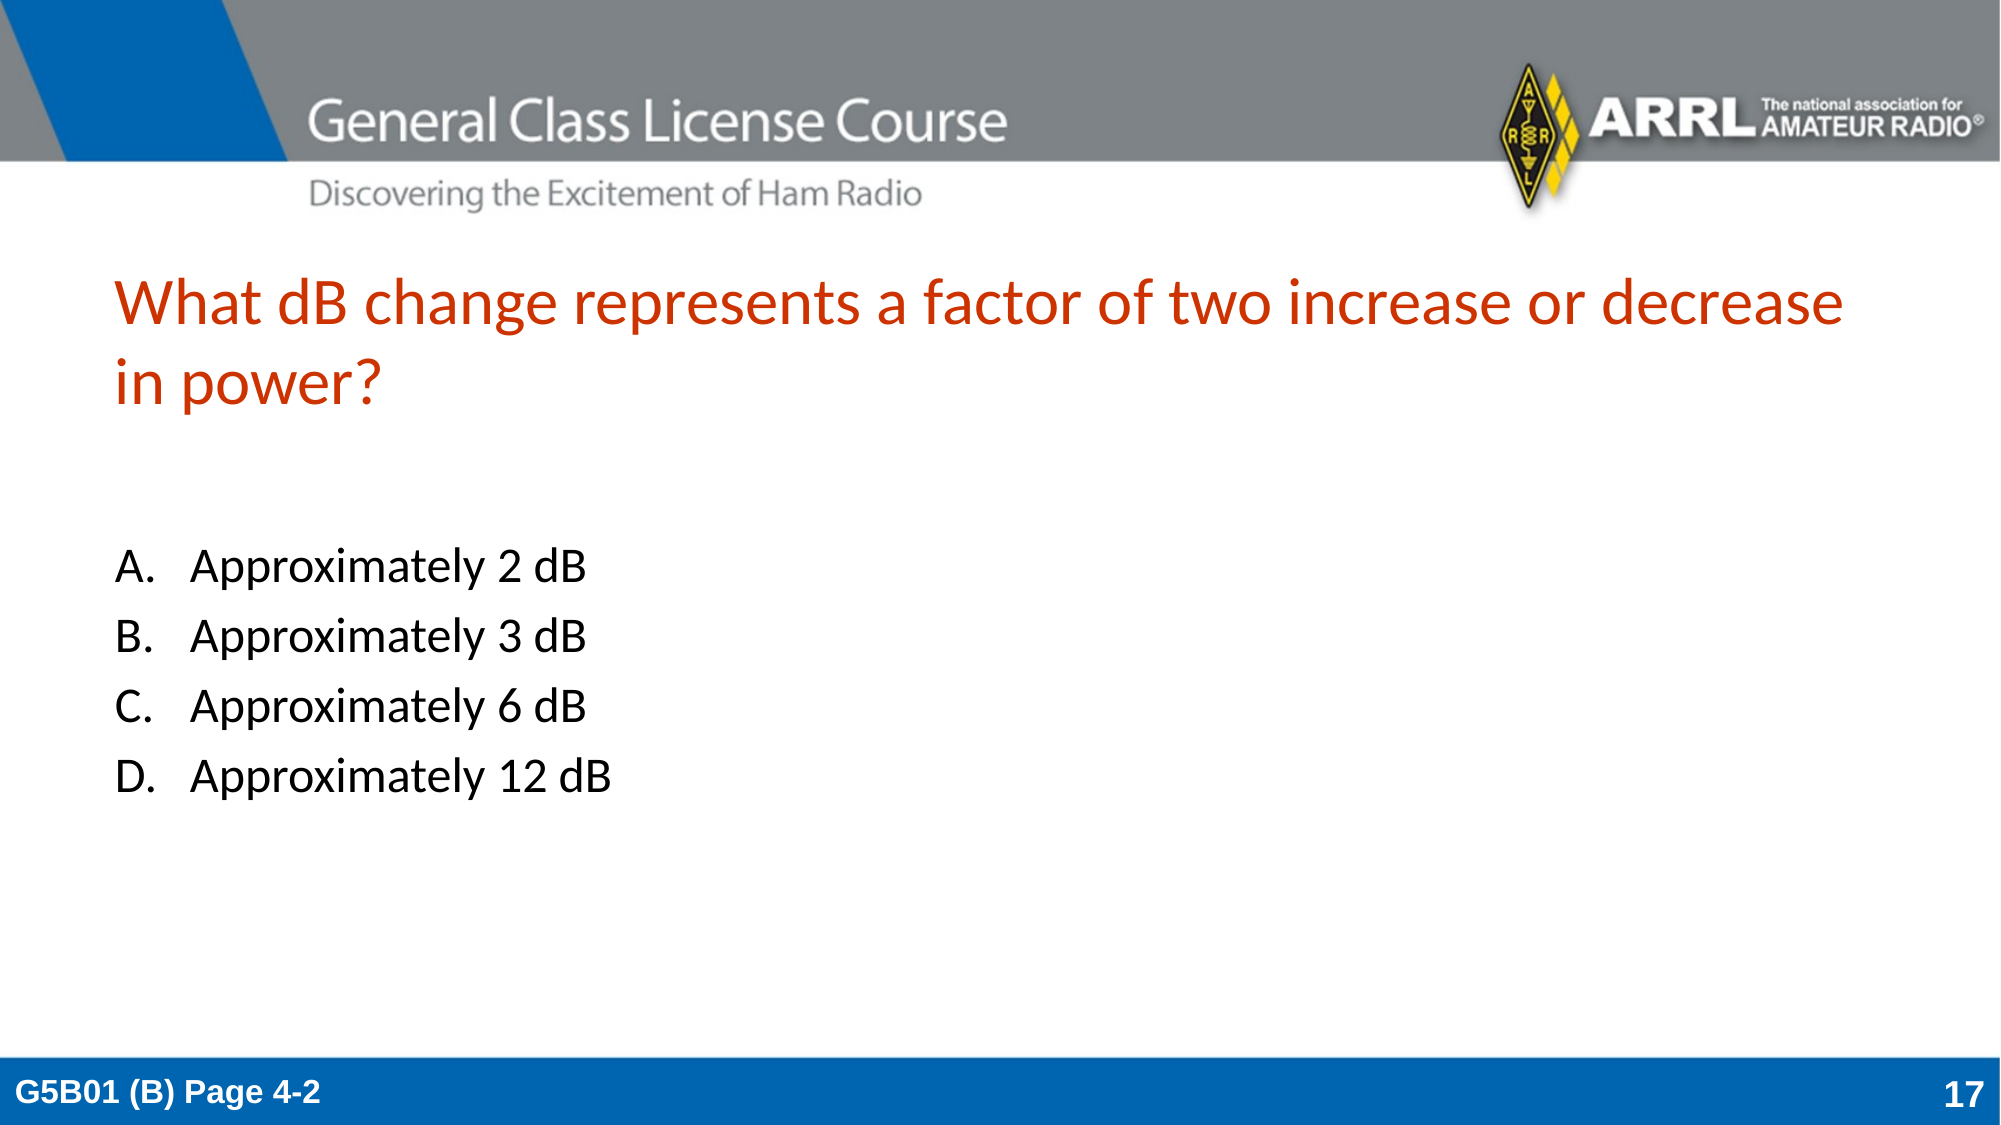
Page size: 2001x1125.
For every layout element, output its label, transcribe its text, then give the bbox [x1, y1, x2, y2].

picture [0, 0, 2001, 1125]
title What dB change represents a factor of two increase or decrease in power? [99, 249, 1900, 388]
text_box 17 [1875, 1062, 2000, 1123]
list Approximately 2 dB Approximately 3 dB Approximately 6 dB Approximately 12 dB [99, 525, 1900, 1005]
text_box G5B01 (B) Page 4-2 [0, 1062, 1313, 1118]
